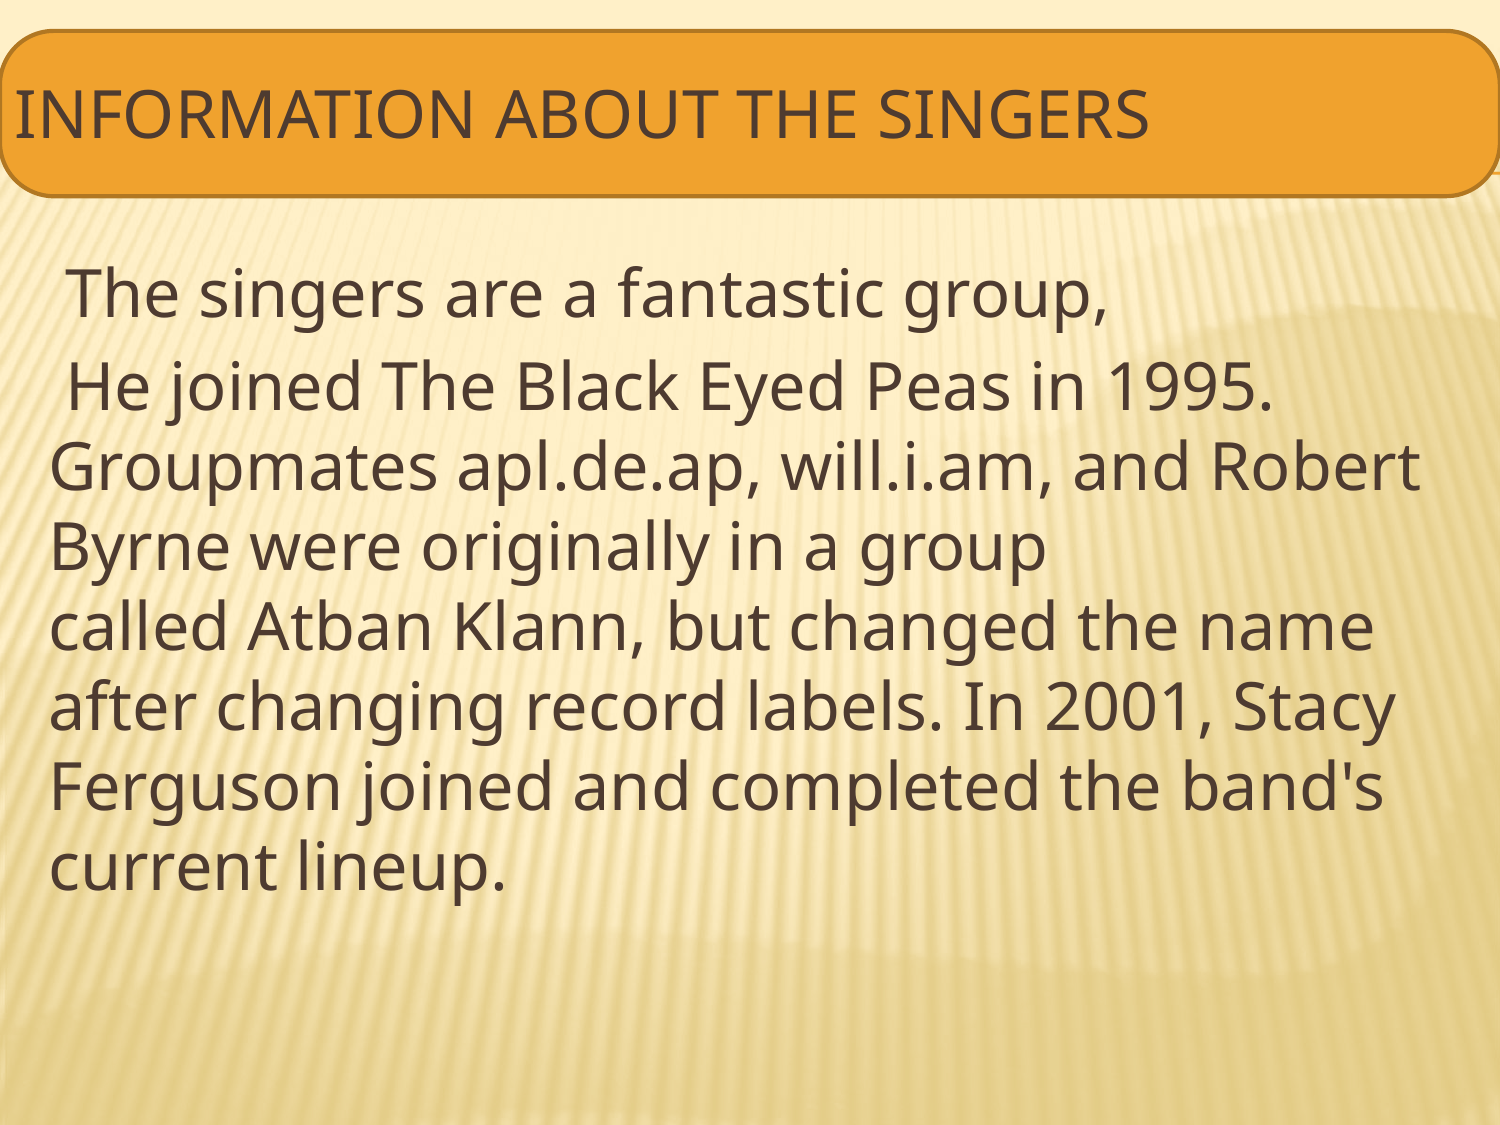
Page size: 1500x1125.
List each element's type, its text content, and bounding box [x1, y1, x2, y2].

list The singers are a fantastic group, He joined The Black Eyed Peas in 1995. Groupmates apl.de.ap, will.i.am, and Robert Byrne were originally in a group called Atban Klann, but changed the name after changing record labels. In 2001, Stacy Ferguson joined and completed the band's current lineup. [33, 243, 1467, 1094]
title Information about the singers [0, 42, 1500, 181]
text_box [13, 181, 1487, 199]
text_box [17, 28, 1483, 42]
